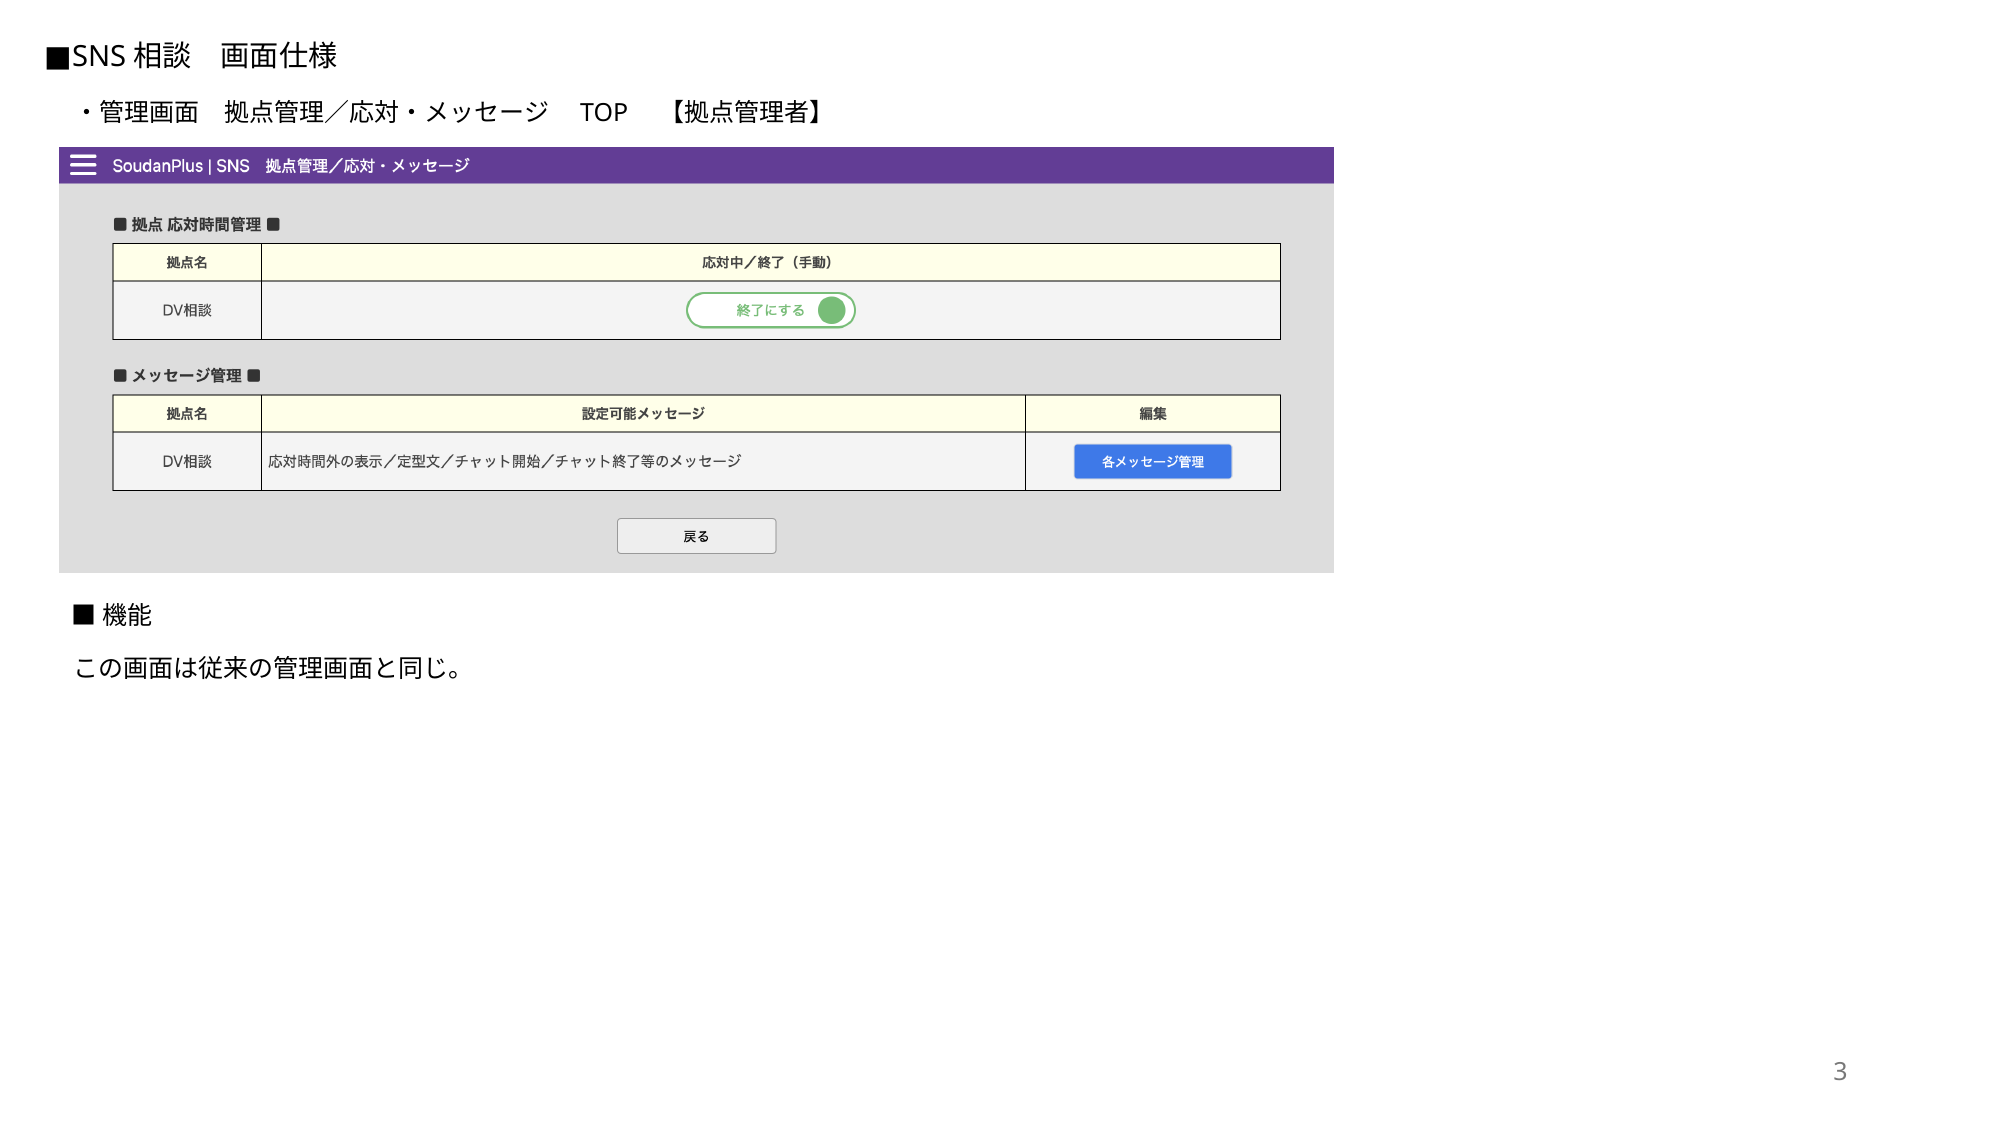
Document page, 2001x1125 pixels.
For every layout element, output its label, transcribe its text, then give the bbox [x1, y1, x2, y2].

text_box この画面は従来の管理画面と同じ。 [58, 645, 1748, 690]
text_box ■機能 [56, 592, 168, 637]
text_box ■SNS相談 画面仕様 [29, 29, 353, 80]
slide_number 3 [1412, 1042, 1863, 1103]
text_box ・管理画面 拠点管理／応対・メッセージ TOP 【拠点管理者】 [60, 88, 850, 134]
picture [58, 147, 1335, 574]
